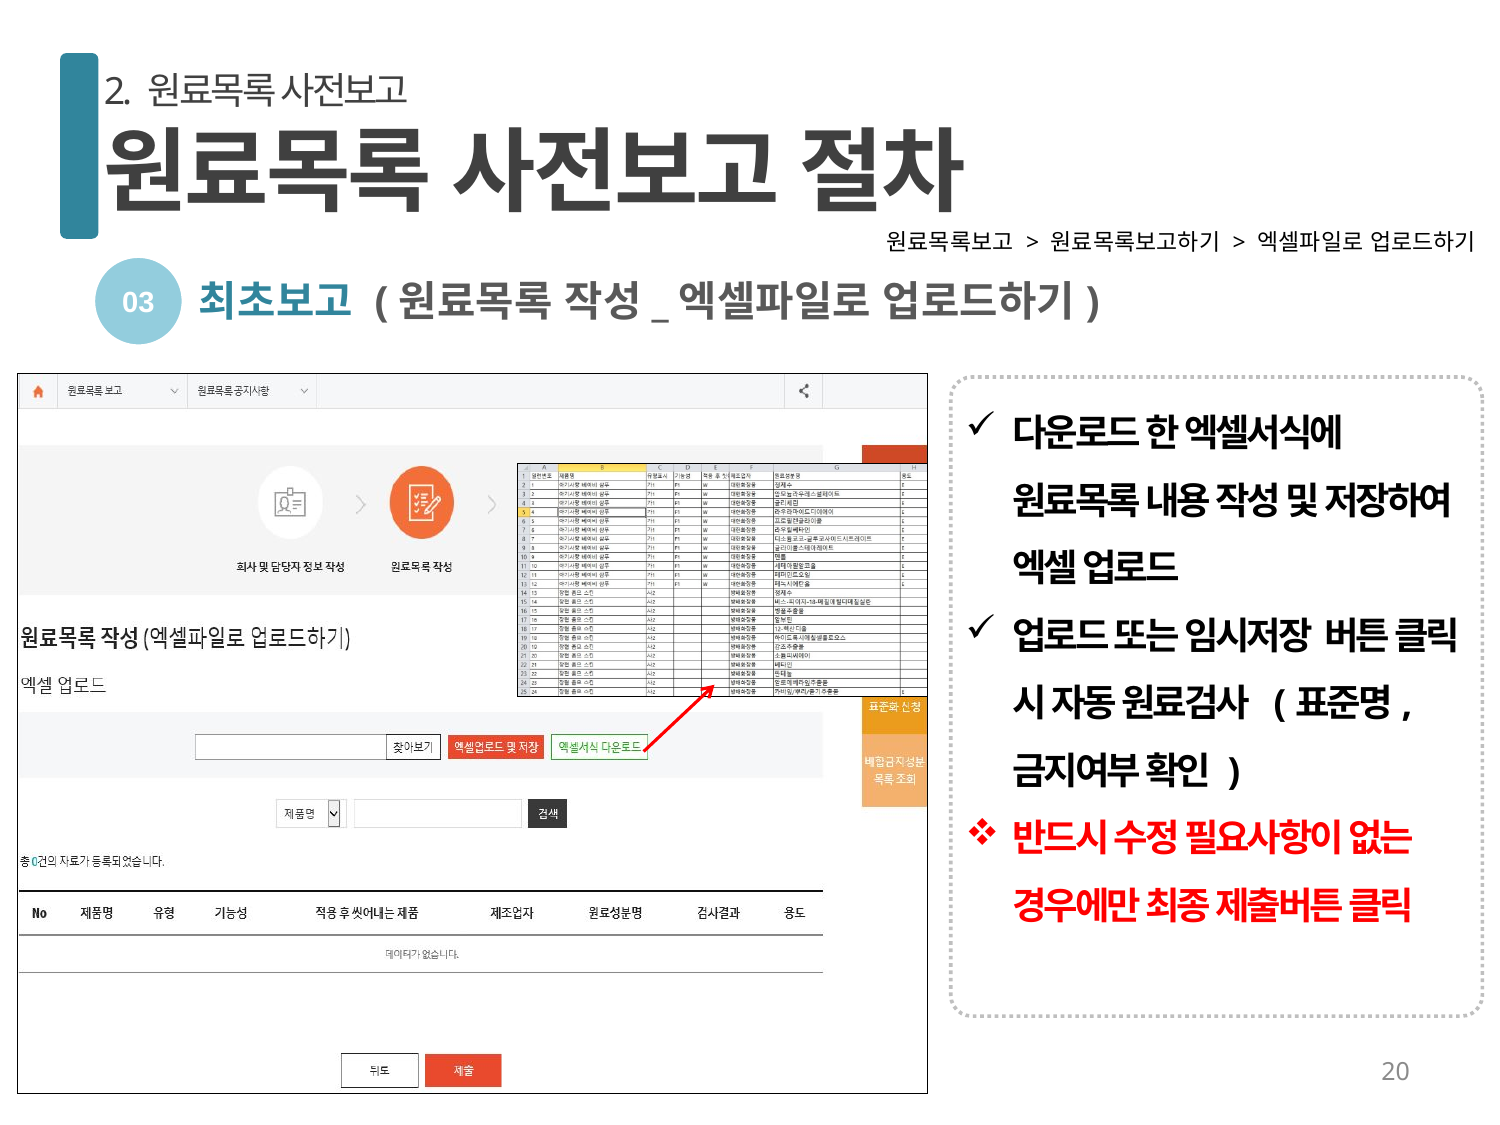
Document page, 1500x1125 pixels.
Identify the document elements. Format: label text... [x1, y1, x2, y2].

picture [17, 373, 928, 1095]
text_box [950, 935, 1483, 1017]
text_box [58, 50, 101, 241]
text_box 최초보고 (원료목록 작성_엑셀파일로 업로드하기) [184, 267, 1270, 339]
slide_number 20 [1074, 1042, 1425, 1103]
text_box 2. 원료목록 사전보고 원료목록 사전보고 절차 [89, 60, 981, 230]
text_box 원료목록보고 > 원료목록보고하기 > 엑셀파일로 업로드하기 [871, 219, 1492, 263]
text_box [643, 684, 715, 752]
text_box 03 [90, 253, 184, 350]
text_box 다운로드 한 엑셀서식에 원료목록 내용 작성 및 저장하여 엑셀 업로드 업로드 또는 임시저장 버튼 클릭 시 자동 원료검사 (표준명, 금지여부 확인 ) 반드시 수정 필요사항이 없는 경우에만 최종 제출버튼 클릭 [950, 379, 1483, 935]
